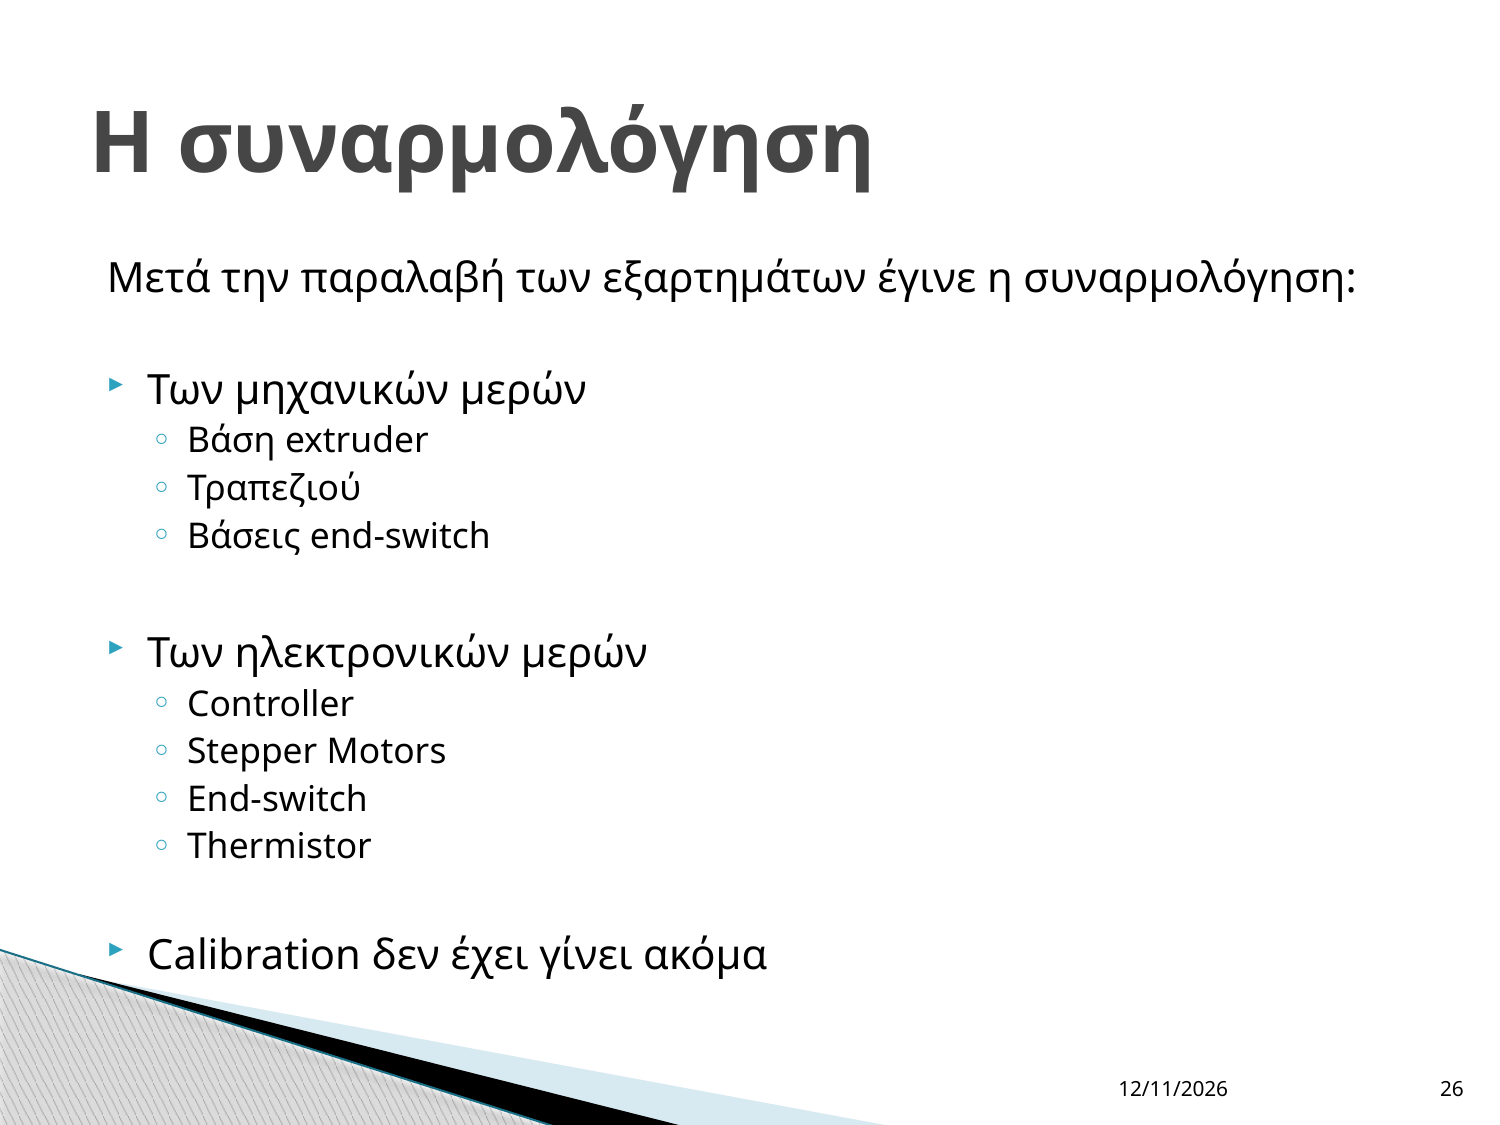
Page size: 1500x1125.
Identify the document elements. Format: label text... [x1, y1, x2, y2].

slide_number 26 [1418, 1051, 1479, 1112]
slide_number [1103, 1051, 1418, 1112]
list Μετά την παραλαβή των εξαρτημάτων έγινε η συναρμολόγηση: Των μηχανικών μερών Βάση extruder Τραπεζιού Βάσεις end-switch Των ηλεκτρονικών μερών Controller Stepper Motors End-switch Thermistor Calibration δεν έχει γίνει ακόμα [75, 243, 1425, 986]
title Η συναρμολόγηση [75, 45, 1425, 233]
